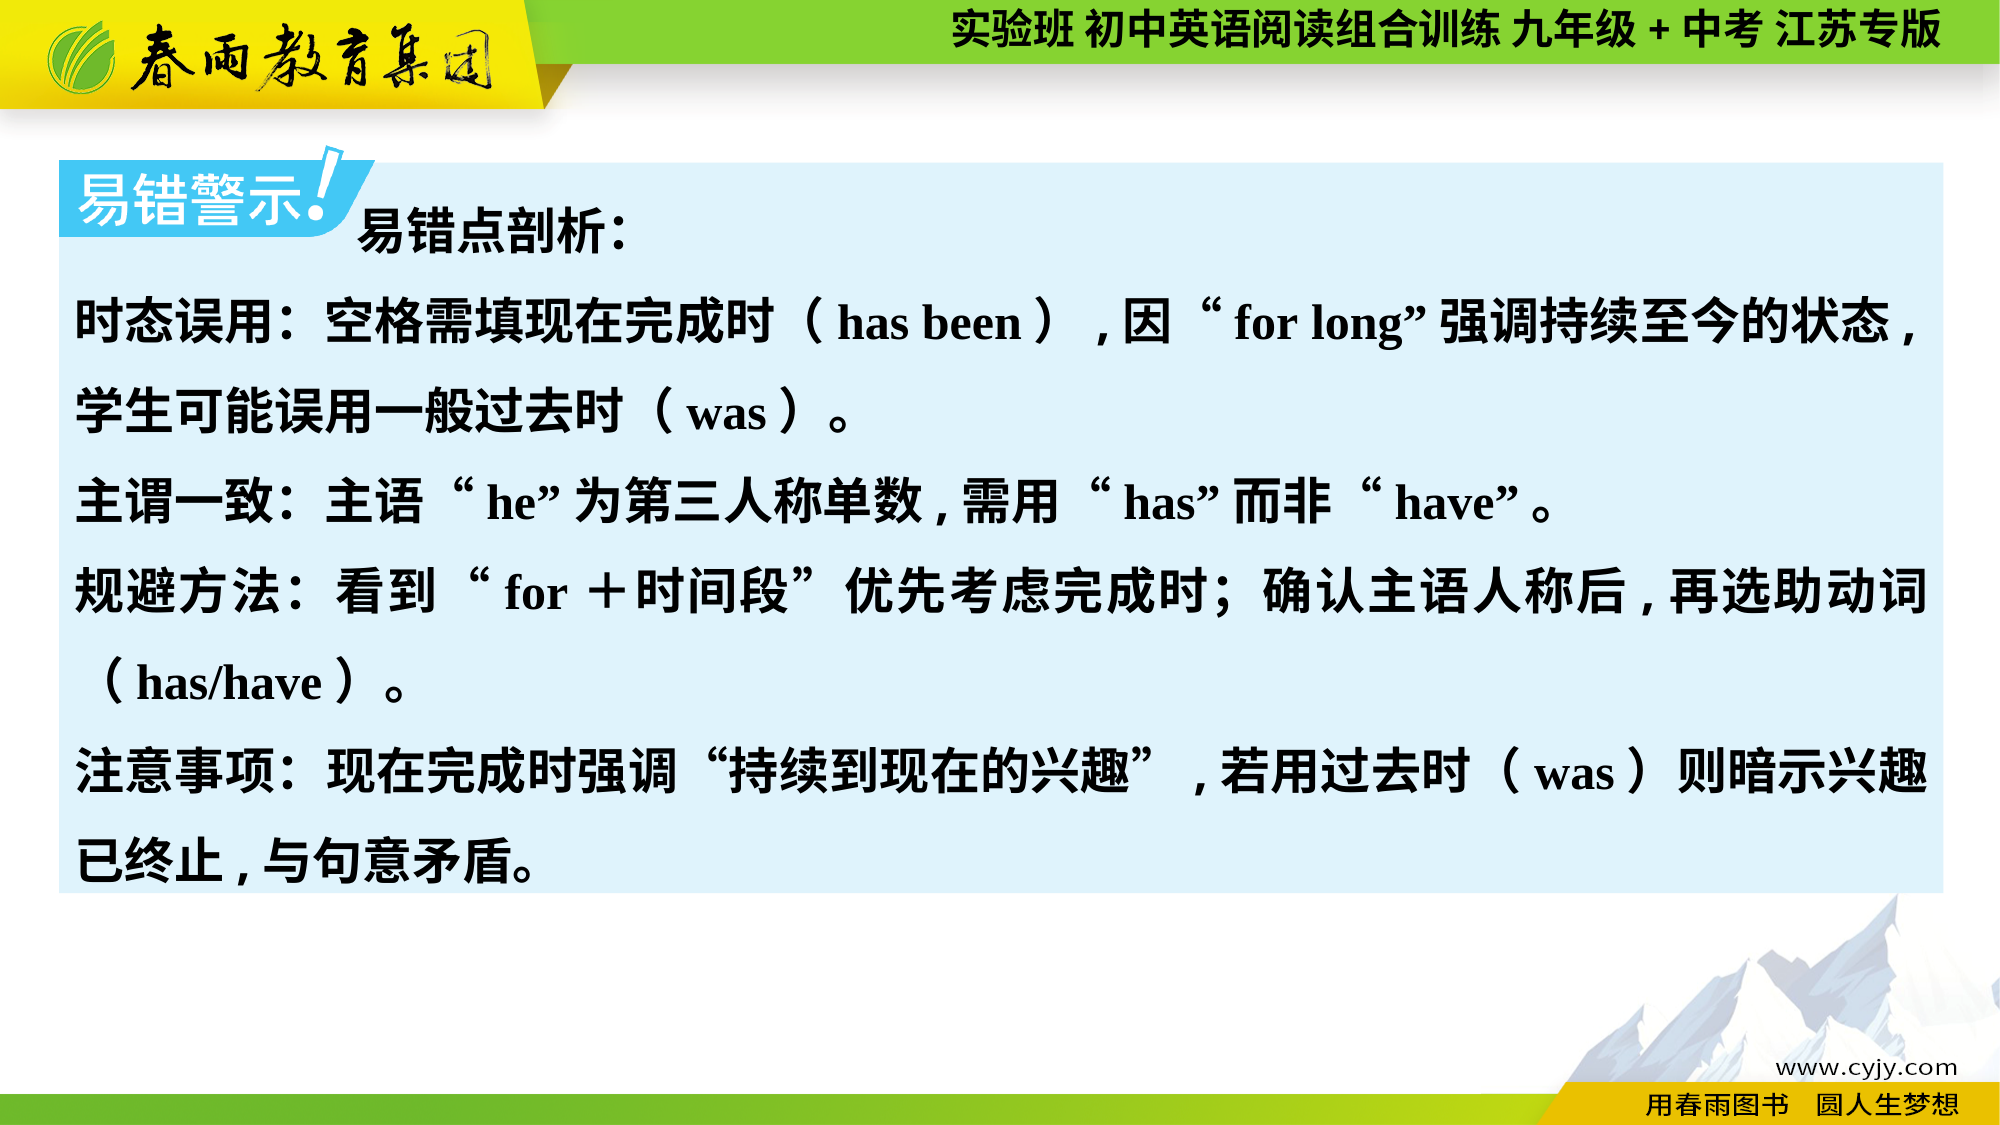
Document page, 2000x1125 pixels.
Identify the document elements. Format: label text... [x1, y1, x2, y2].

picture [0, 0, 2000, 1125]
list 易错点剖析： 时态误用：空格需填现在完成时（has been）,因“for long”强调持续至今的状态,学生可能误用一般过去时（was）。 主谓一致：主语“he”为第三人称单数,需用“has”而非“have”。 规避方法：看到“for＋时间段”优先考虑完成时；确认主语人称后,再选助动词（has/have）。 注意事项：现在完成时强调“持续到现在的兴趣”,若用过去时（was）则暗示兴趣已终止,与句意矛盾。 [59, 162, 1944, 894]
